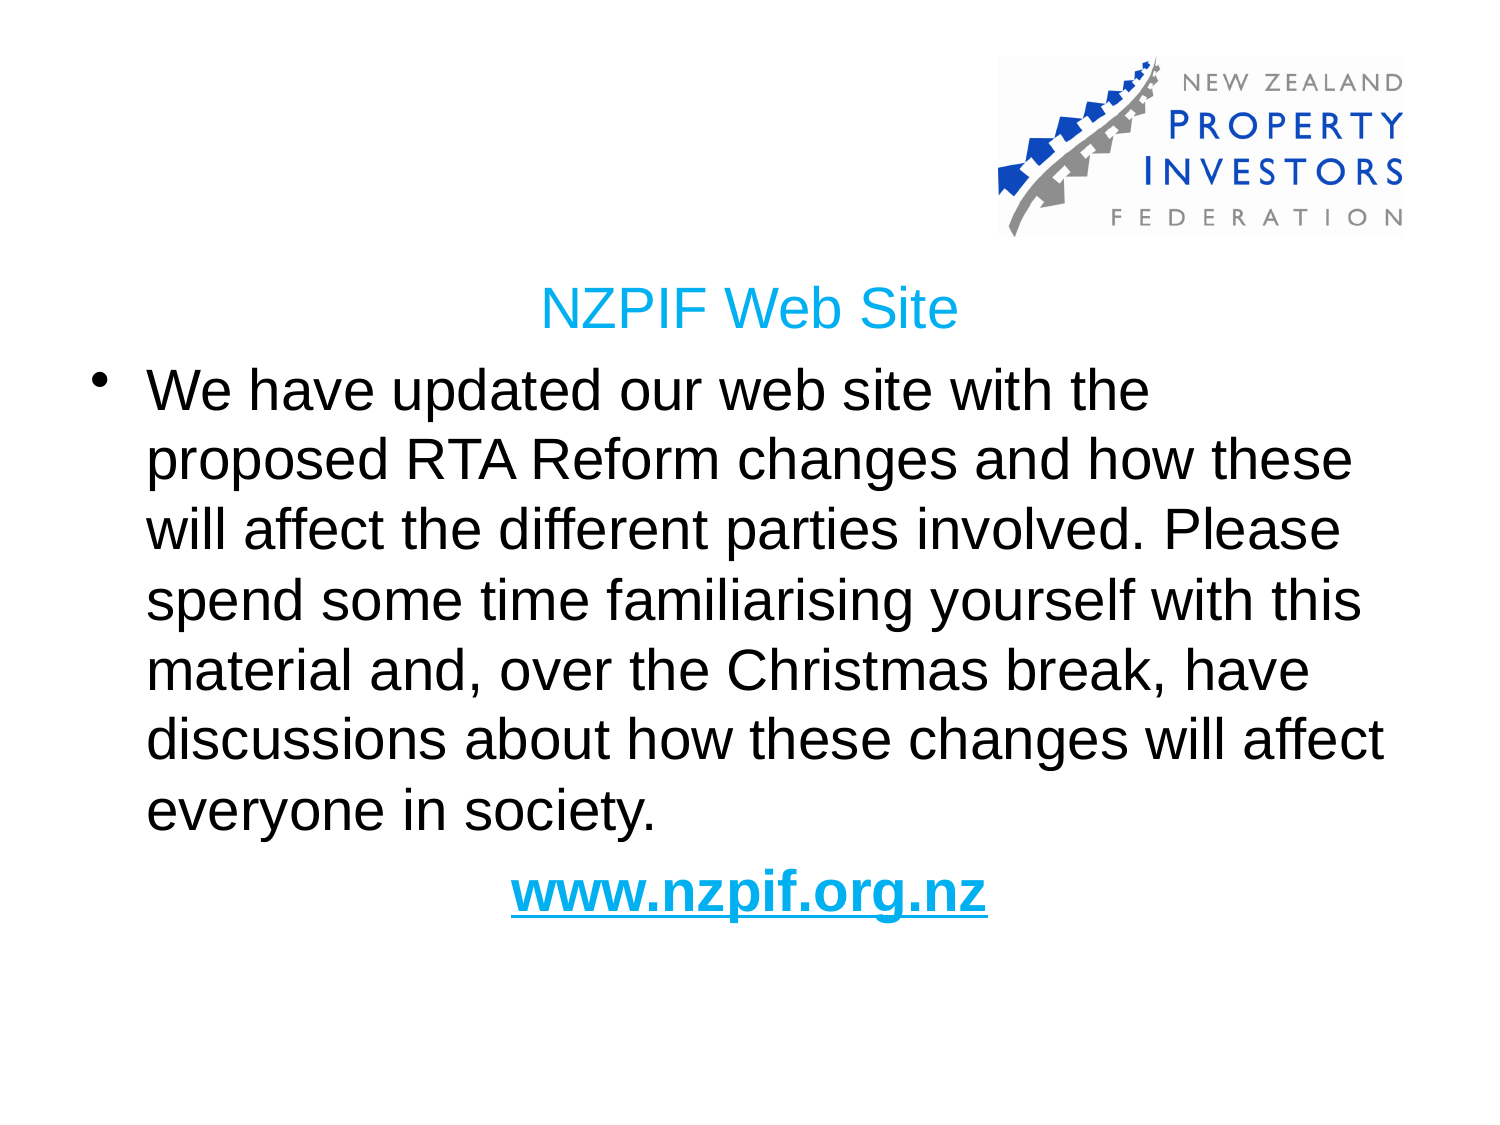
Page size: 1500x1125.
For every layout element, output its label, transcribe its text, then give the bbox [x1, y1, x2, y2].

list NZPIF Web Site We have updated our web site with the proposed RTA Reform changes and how these will affect the different parties involved. Please spend some time familiarising yourself with this material and, over the Christmas break, have discussions about how these changes will affect everyone in society. www.nzpif.org.nz [74, 262, 1426, 1006]
picture [997, 56, 1403, 237]
